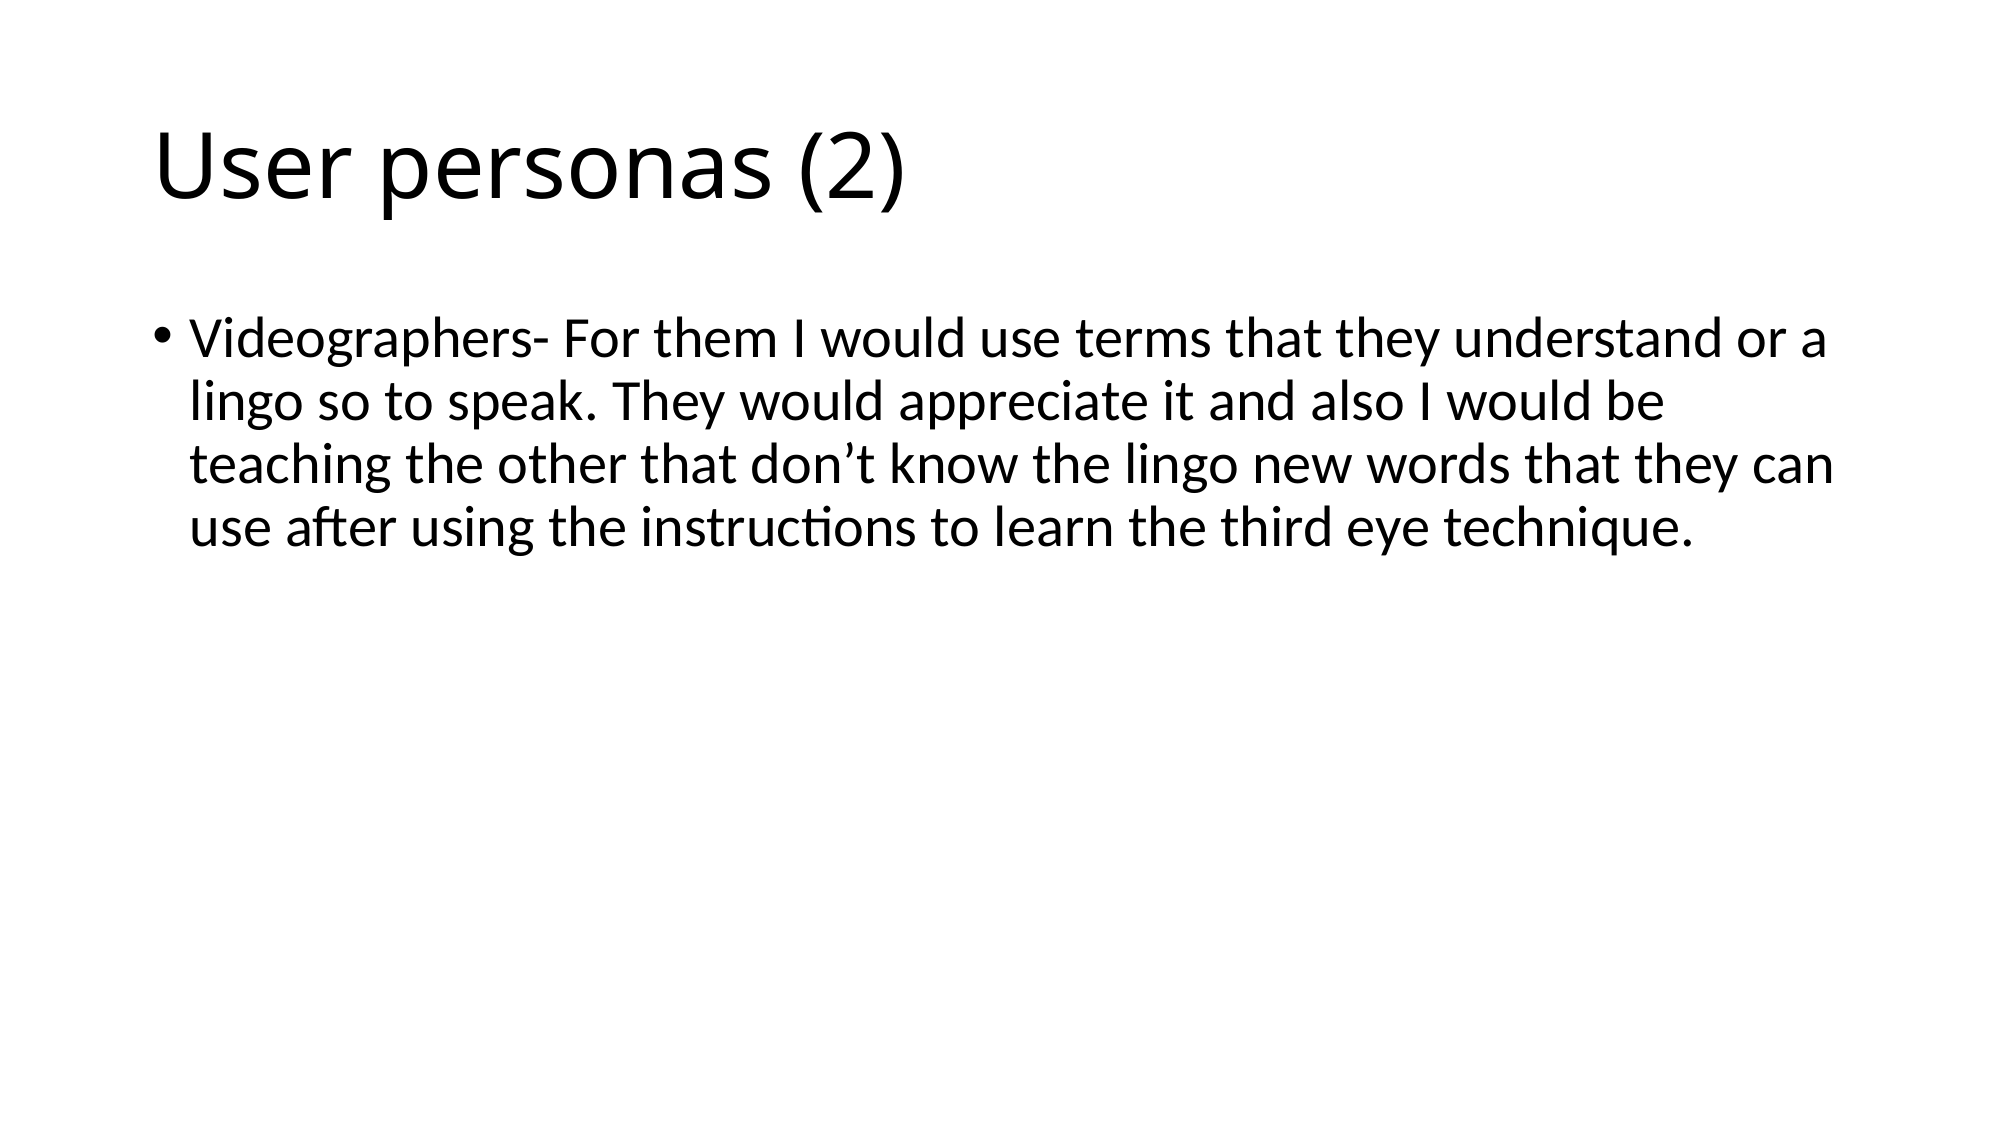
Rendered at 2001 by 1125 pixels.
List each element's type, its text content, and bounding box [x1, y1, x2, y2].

list Videographers- For them I would use terms that they understand or a lingo so to speak. They would appreciate it and also I would be teaching the other that don’t know the lingo new words that they can use after using the instructions to learn the third eye technique. [137, 299, 1863, 1014]
title User personas (2) [137, 59, 1863, 278]
